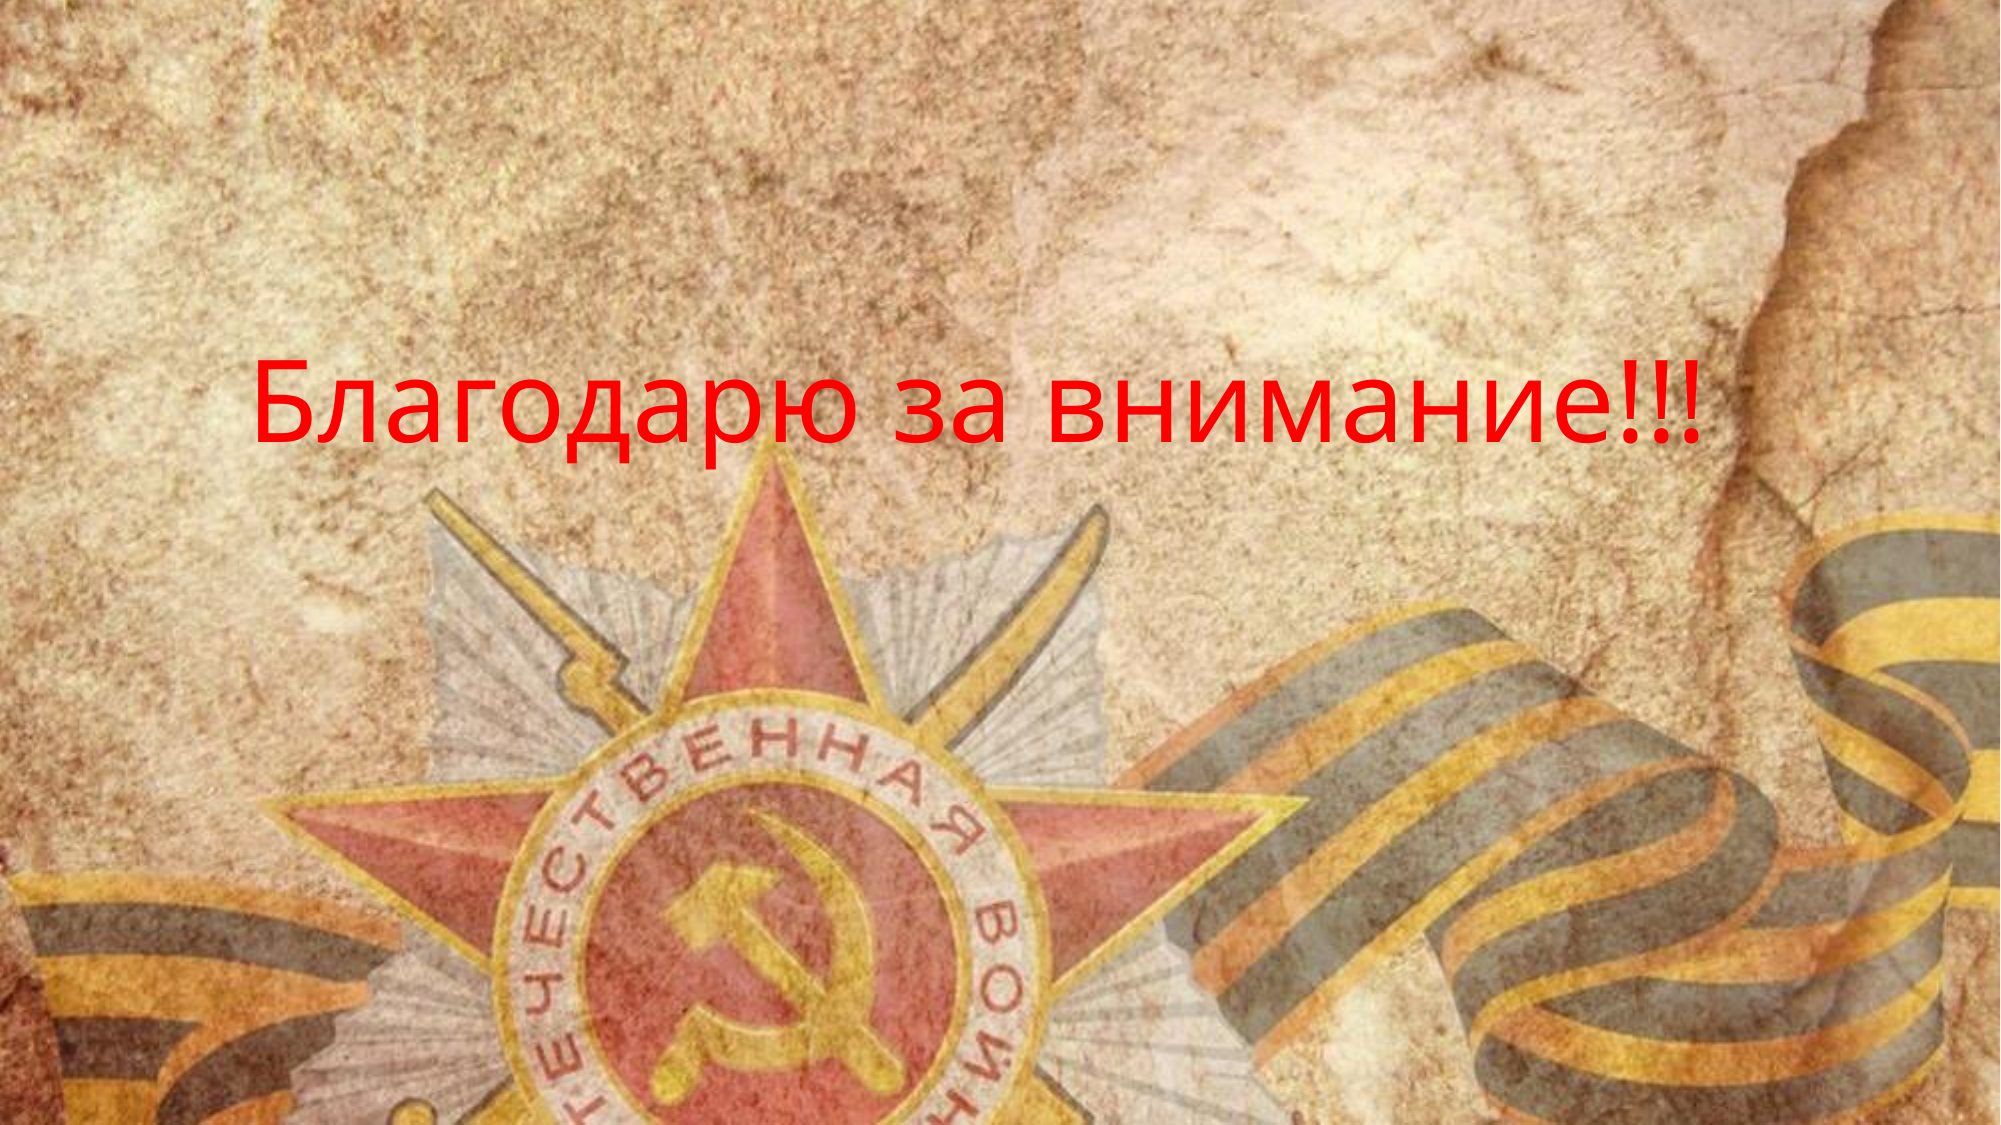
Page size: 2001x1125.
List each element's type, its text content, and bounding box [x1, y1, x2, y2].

title Благодарю за внимание!!! [232, 296, 1811, 514]
picture [0, 0, 2001, 1125]
